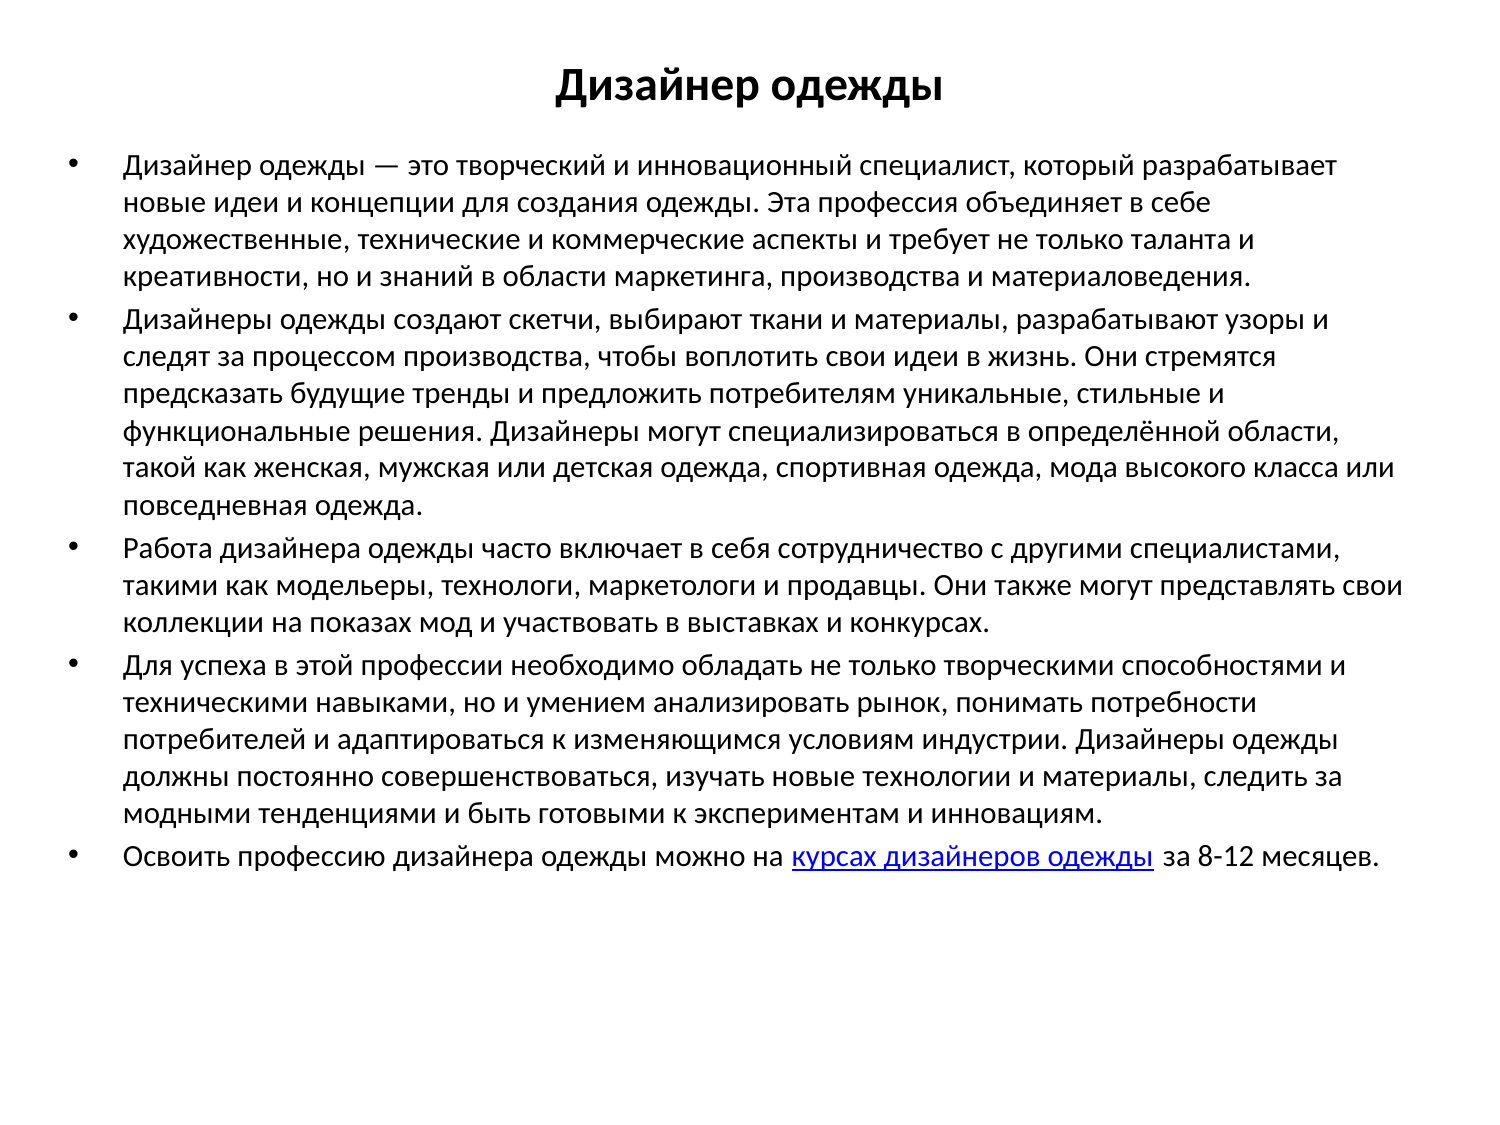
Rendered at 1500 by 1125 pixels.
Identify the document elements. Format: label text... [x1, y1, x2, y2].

title Дизайнер одежды [75, 45, 1425, 137]
list Дизайнер одежды — это творческий и инновационный специалист, который разрабатывает новые идеи и концепции для создания одежды. Эта профессия объединяет в себе художественные, технические и коммерческие аспекты и требует не только таланта и креативности, но и знаний в области маркетинга, производства и материаловедения. Дизайнеры одежды создают скетчи, выбирают ткани и материалы, разрабатывают узоры и следят за процессом производства, чтобы воплотить свои идеи в жизнь. Они стремятся предсказать будущие тренды и предложить потребителям уникальные, стильные и функциональные решения. Дизайнеры могут специализироваться в определённой области, такой как женская, мужская или детская одежда, спортивная одежда, мода высокого класса или повседневная одежда. Работа дизайнера одежды часто включает в себя сотрудничество с другими специалистами, такими как модельеры, технологи, маркетологи и продавцы. Они также могут представлять свои коллекции на показах мод и участвовать в выставках и конкурсах. Для успеха в этой профессии необходимо обладать не только творческими способностями и техническими навыками, но и умением анализировать рынок, понимать потребности потребителей и адаптироваться к изменяющимся условиям индустрии. Дизайнеры одежды должны постоянно совершенствоваться, изучать новые технологии и материалы, следить за модными тенденциями и быть готовыми к экспериментам и инновациям. Освоить профессию дизайнера одежды можно на курсах дизайнеров одежды за 8-12 месяцев. [53, 137, 1425, 1005]
